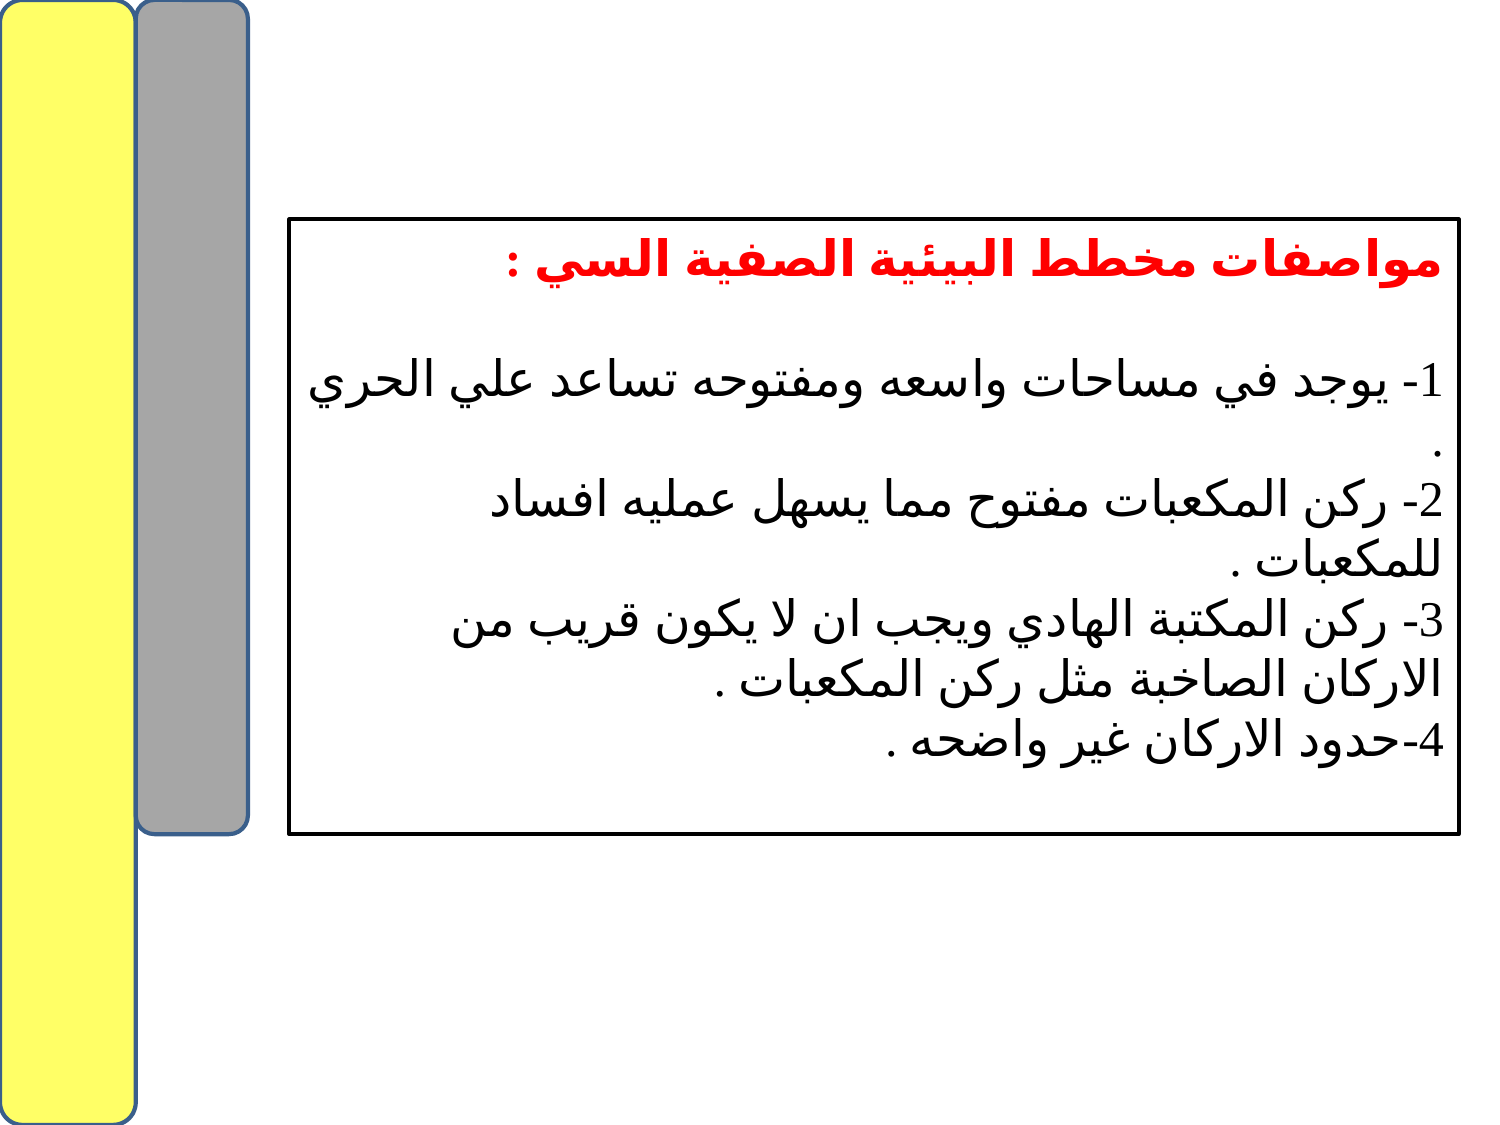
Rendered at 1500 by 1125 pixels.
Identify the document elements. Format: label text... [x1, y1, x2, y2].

text_box مواصفات مخطط البيئية الصفية السي : 1- يوجد في مساحات واسعه ومفتوحه تساعد علي الحري . 2- ركن المكعبات مفتوح مما يسهل عمليه افساد للمكعبات . 3- ركن المكتبة الهادي ويجب ان لا يكون قريب من الاركان الصاخبة مثل ركن المكعبات . 4-حدود الاركان غير واضحه . [287, 217, 1461, 836]
text_box [133, 0, 251, 837]
text_box [0, 0, 138, 1125]
